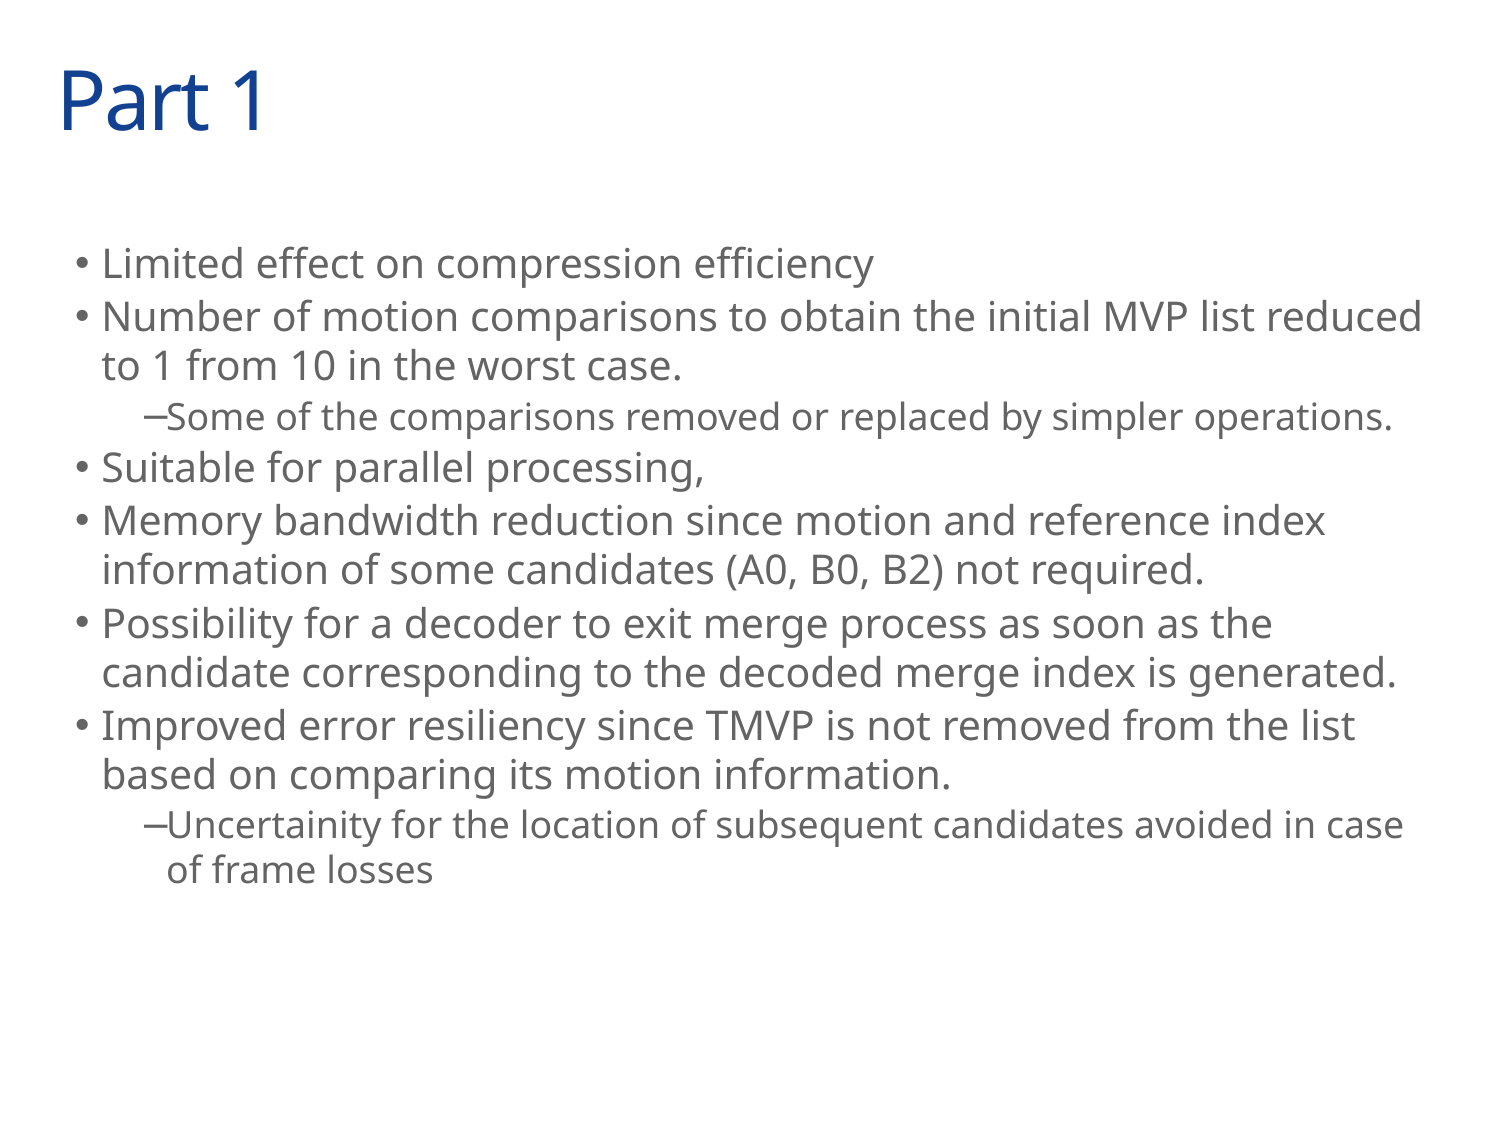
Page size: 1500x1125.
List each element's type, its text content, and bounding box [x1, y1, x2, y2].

list Limited effect on compression efficiency Number of motion comparisons to obtain the initial MVP list reduced to 1 from 10 in the worst case. Some of the comparisons removed or replaced by simpler operations. Suitable for parallel processing, Memory bandwidth reduction since motion and reference index information of some candidates (A0, B0, B2) not required. Possibility for a decoder to exit merge process as soon as the candidate corresponding to the decoded merge index is generated. Improved error resiliency since TMVP is not removed from the list based on comparing its motion information. Uncertainity for the location of subsequent candidates avoided in case of frame losses [75, 237, 1425, 980]
title Part 1 [56, 47, 1433, 149]
